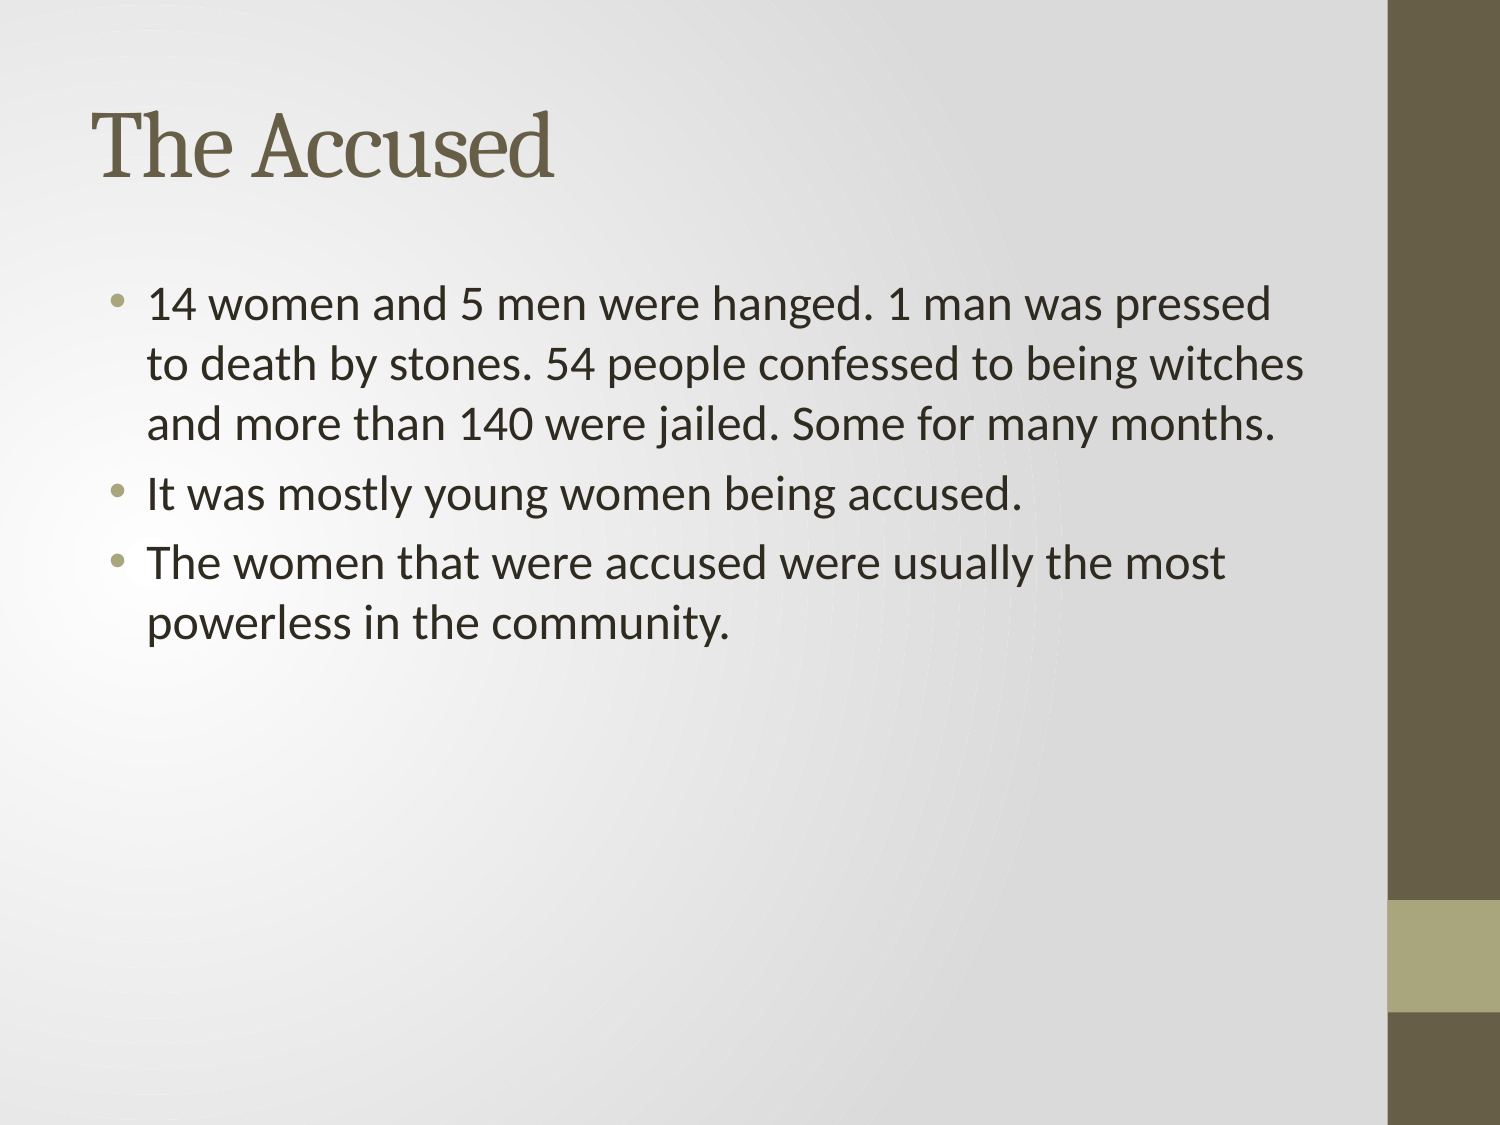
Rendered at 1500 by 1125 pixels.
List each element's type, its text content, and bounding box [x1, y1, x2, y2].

list 14 women and 5 men were hanged. 1 man was pressed to death by stones. 54 people confessed to being witches and more than 140 were jailed. Some for many months. It was mostly young women being accused. The women that were accused were usually the most powerless in the community. [75, 262, 1325, 1050]
title The Accused [75, 45, 1325, 233]
